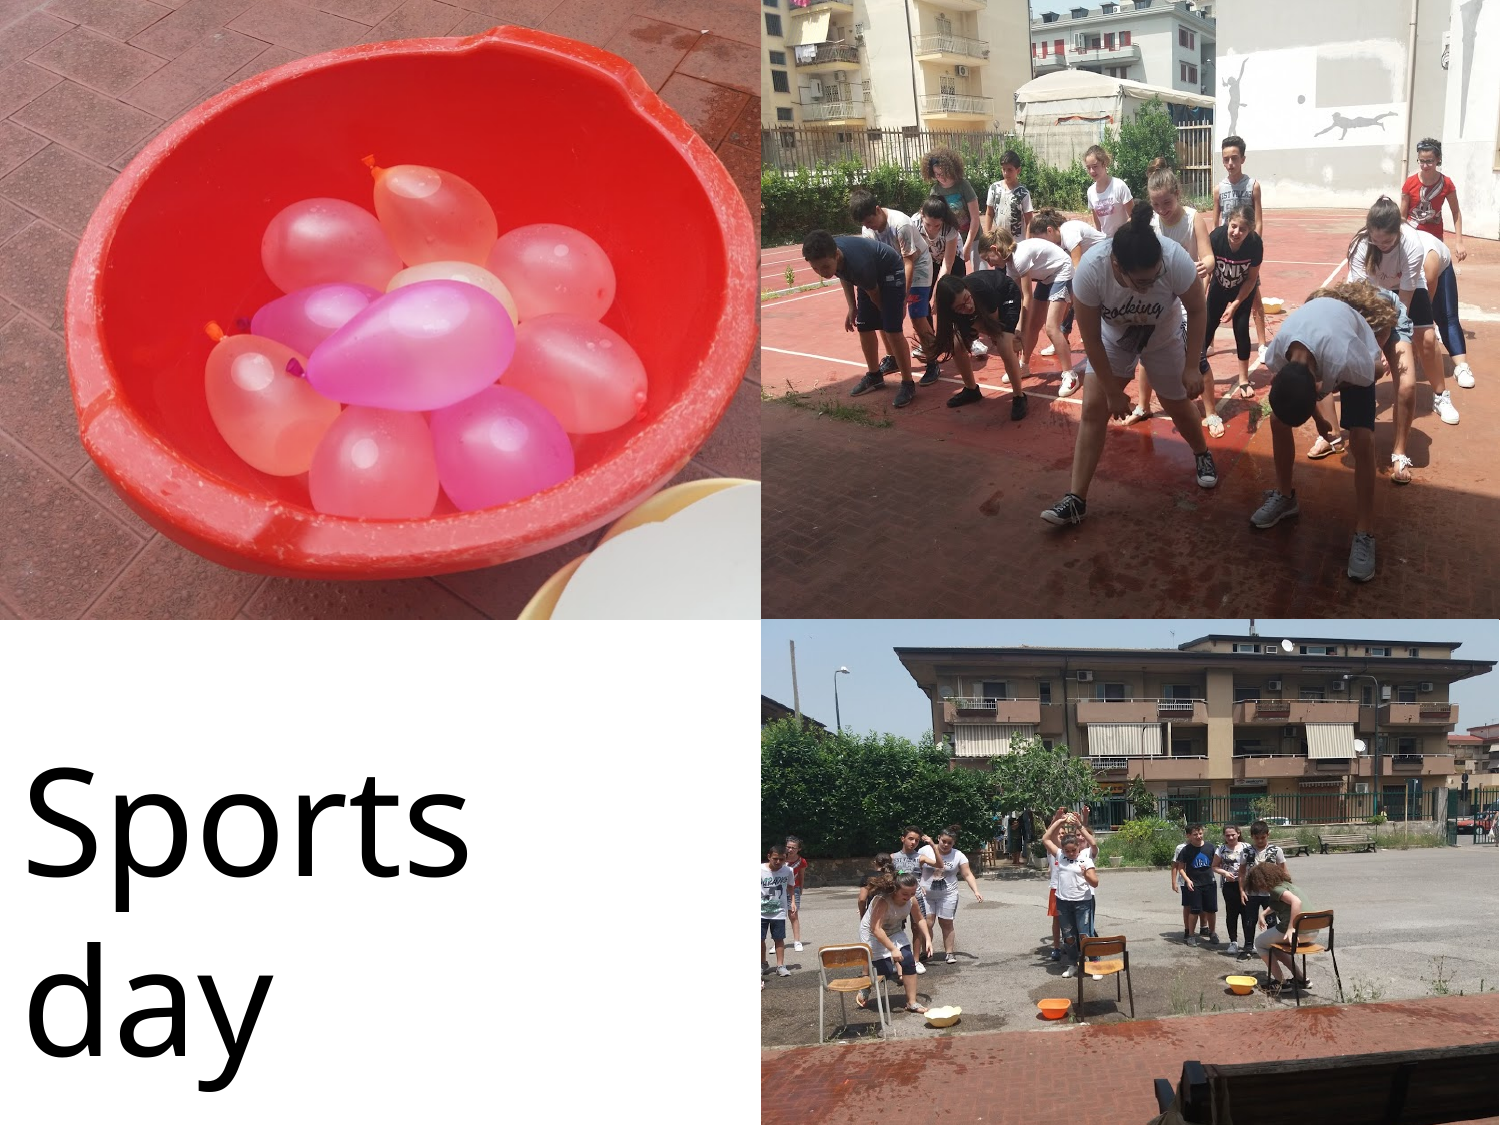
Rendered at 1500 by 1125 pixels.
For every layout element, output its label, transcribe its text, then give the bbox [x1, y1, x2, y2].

picture [0, 0, 1500, 1125]
text_box Sports day [6, 718, 756, 1094]
